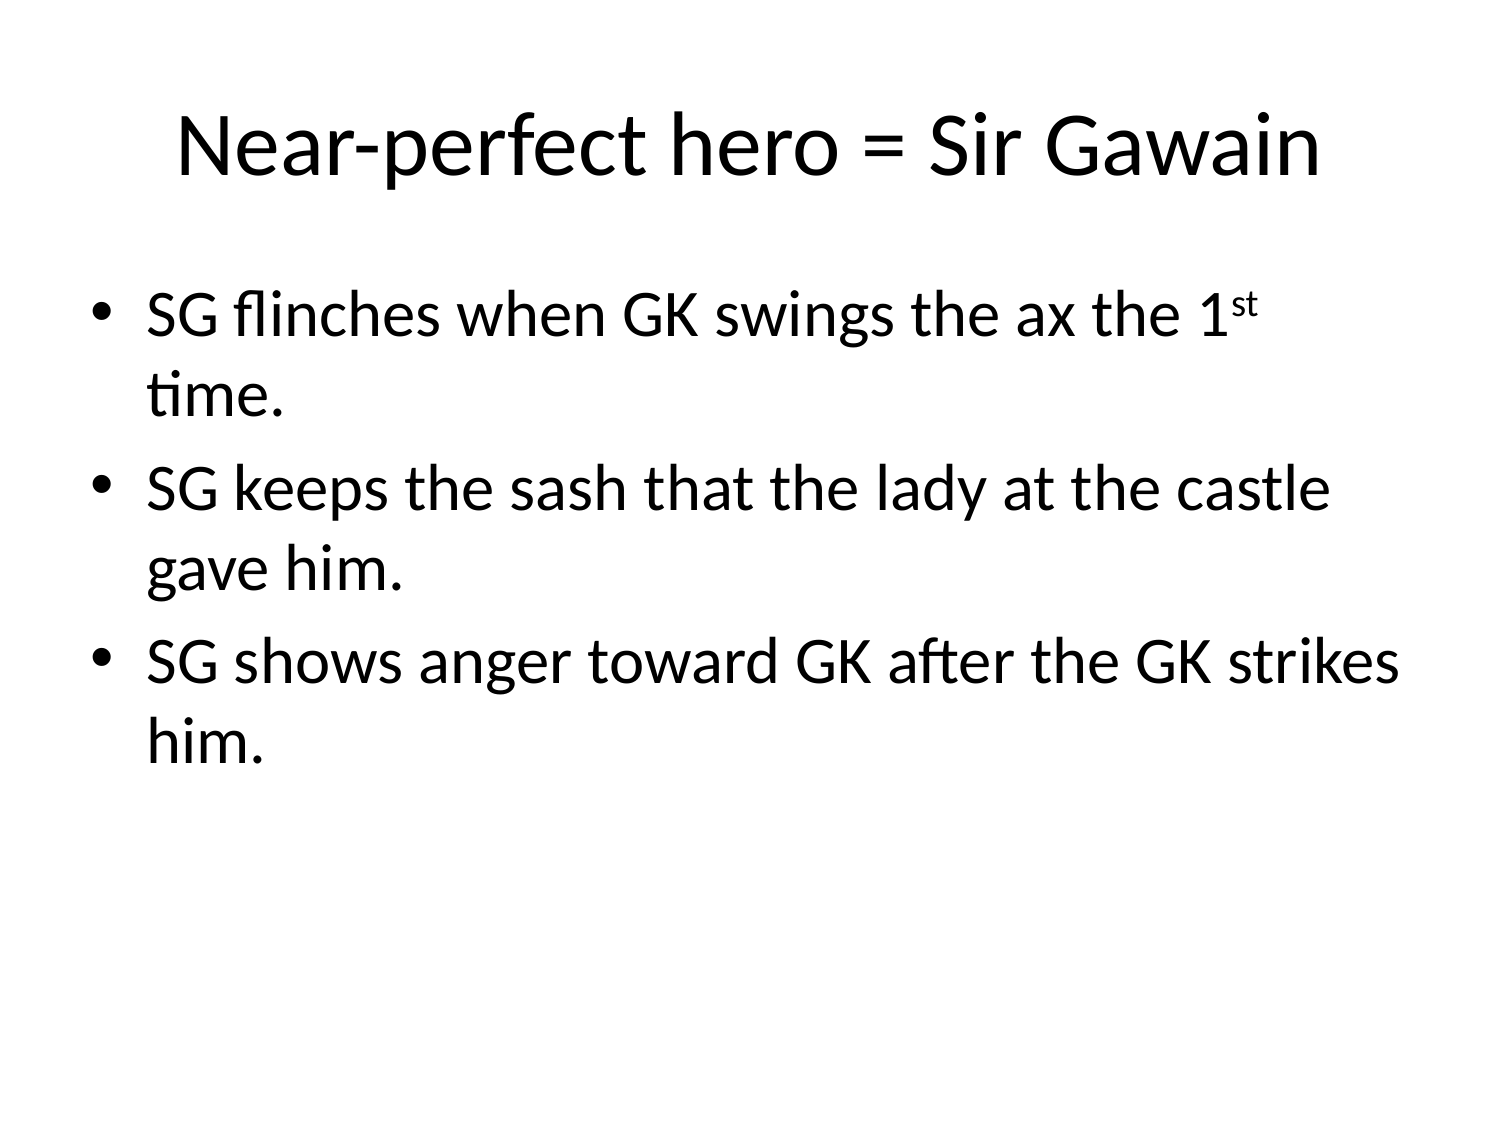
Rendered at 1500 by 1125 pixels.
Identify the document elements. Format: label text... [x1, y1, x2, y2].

title Near-perfect hero = Sir Gawain [75, 45, 1425, 233]
list SG flinches when GK swings the ax the 1st time. SG keeps the sash that the lady at the castle gave him. SG shows anger toward GK after the GK strikes him. [75, 262, 1425, 1005]
